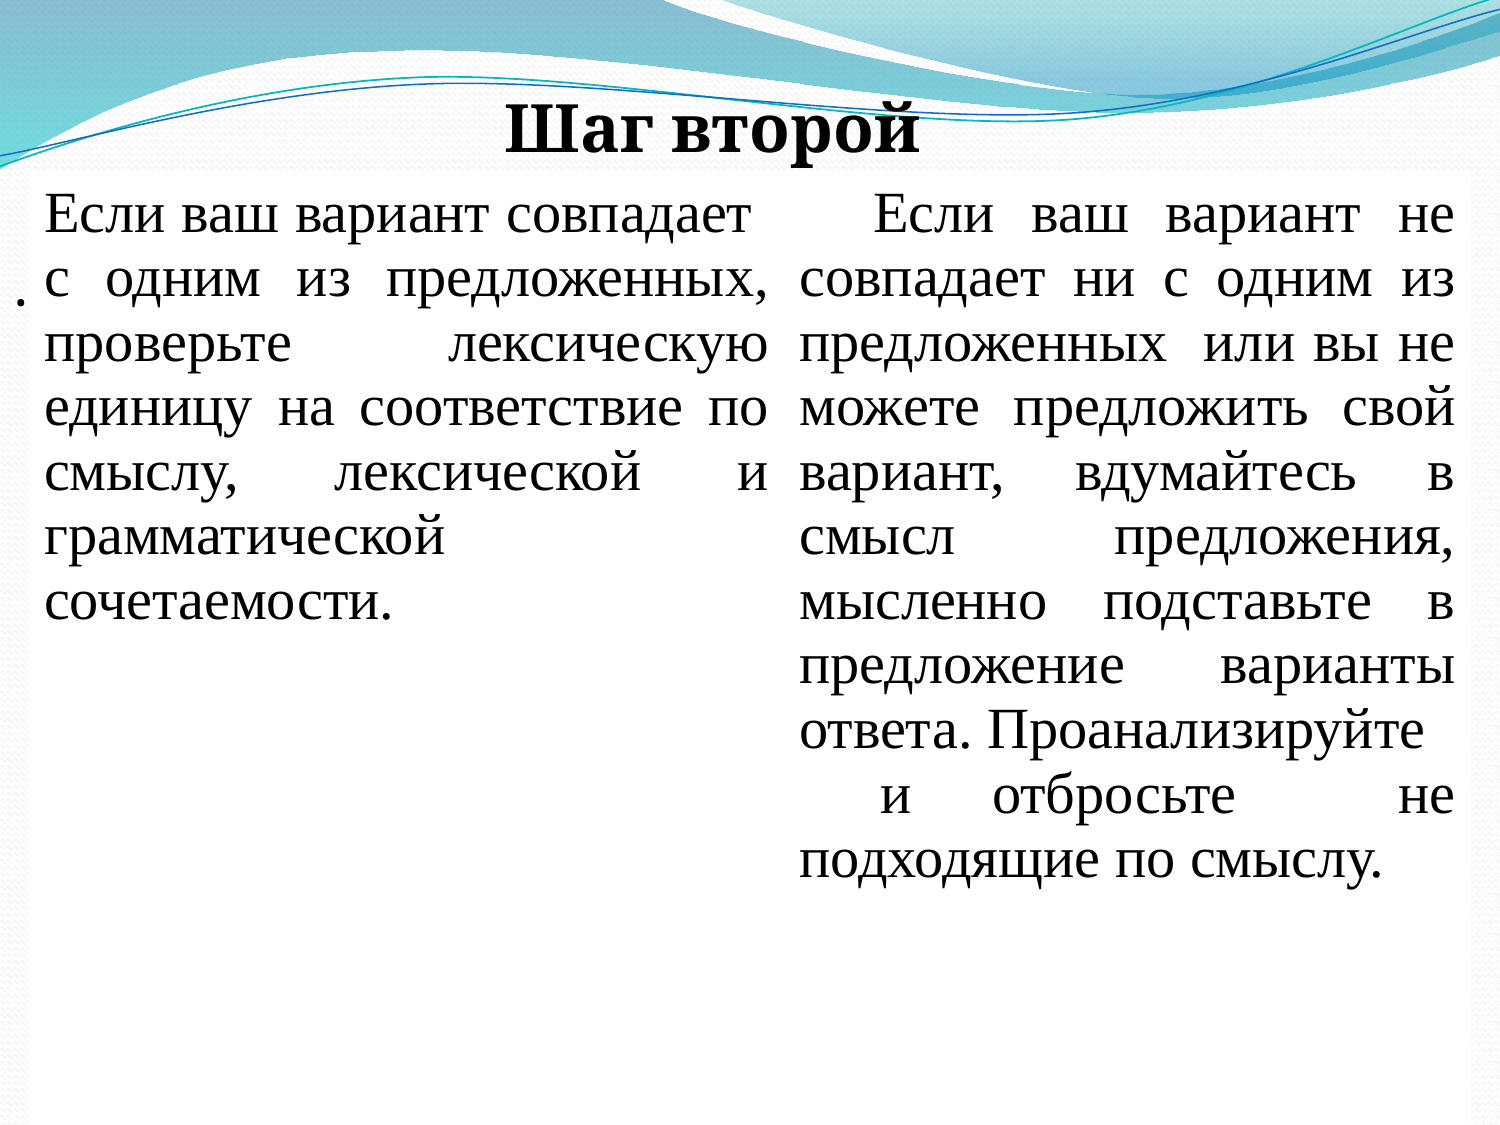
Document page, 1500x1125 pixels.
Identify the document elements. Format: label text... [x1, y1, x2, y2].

table_header Если ваш вариант не совпадает ни с одним из предложенных или вы не можете предложить свой вариант, вдумайтесь в смысл предложения, мысленно подставьте в предложение варианты ответа. Проанализируйте и отбросьте не подходящие по смыслу. [785, 174, 1470, 1122]
list Шаг второй . Шаг третий. [0, 0, 1425, 1125]
table_header Если ваш вариант совпадает с одним из предложенных, проверьте лексическую единицу на соответствие по смыслу, лексической и грамматической сочетаемости. [30, 174, 783, 1122]
